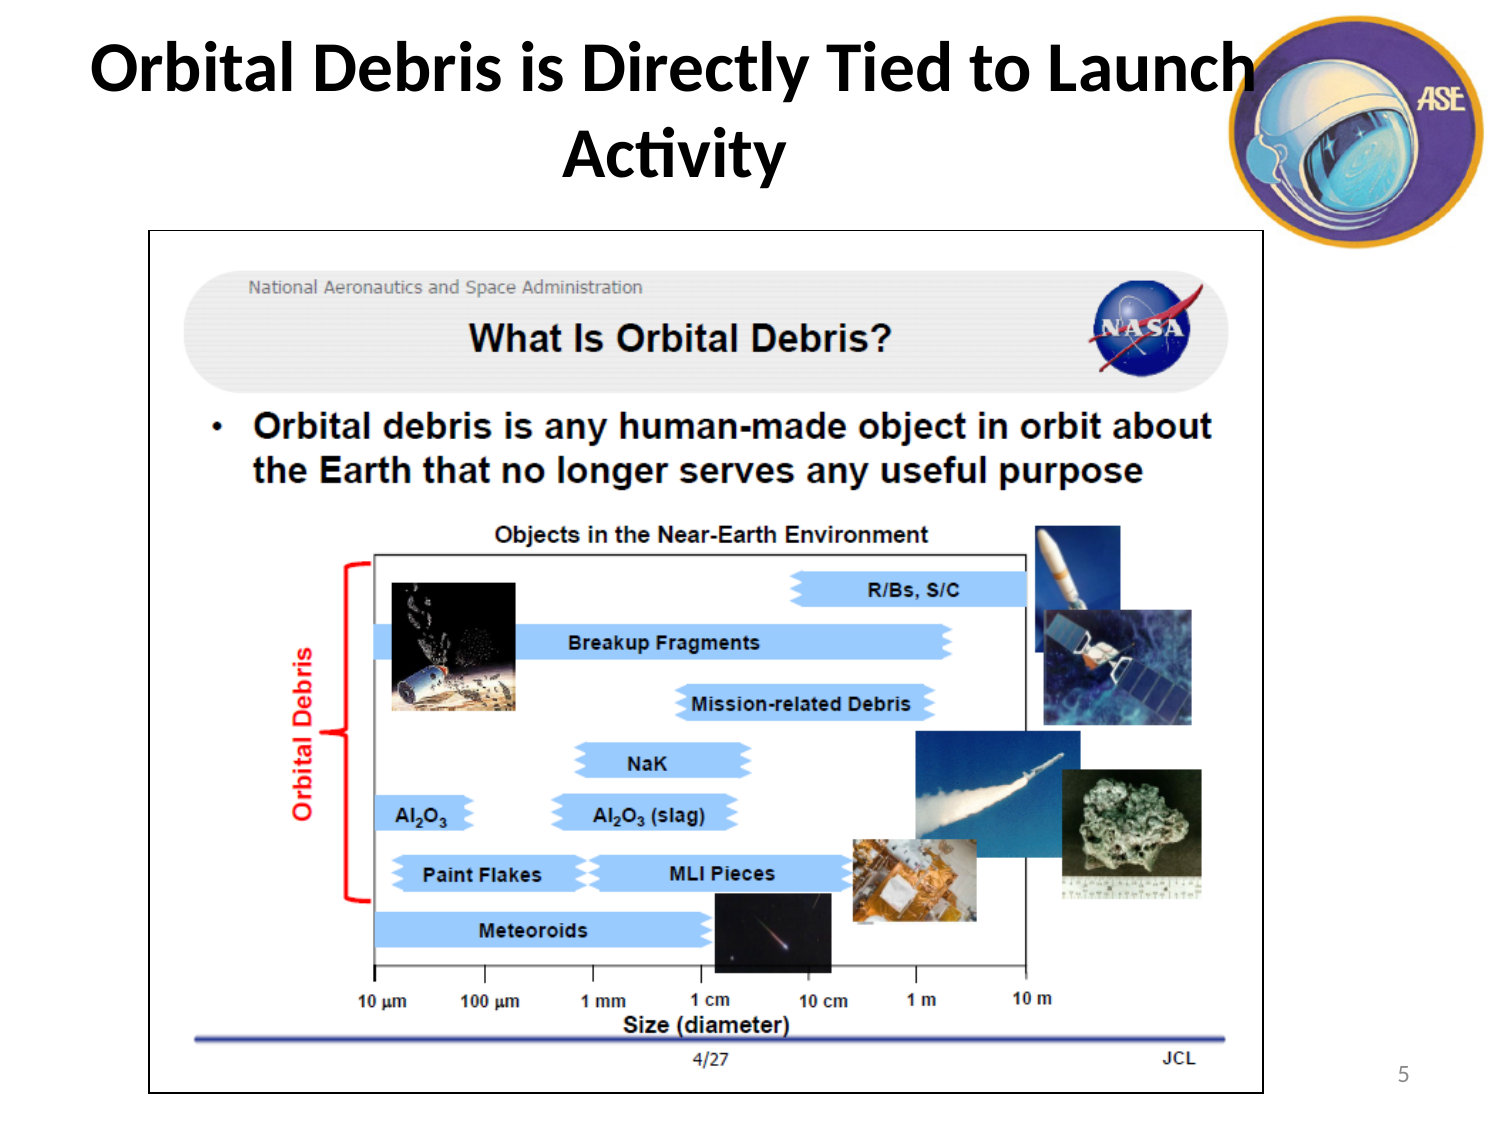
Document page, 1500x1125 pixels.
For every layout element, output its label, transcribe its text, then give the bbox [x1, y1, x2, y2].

slide_number 5 [1074, 1042, 1425, 1103]
picture [1224, 12, 1488, 250]
title Orbital Debris is Directly Tied to Launch Activity [37, 12, 1313, 200]
picture [149, 231, 1263, 1093]
